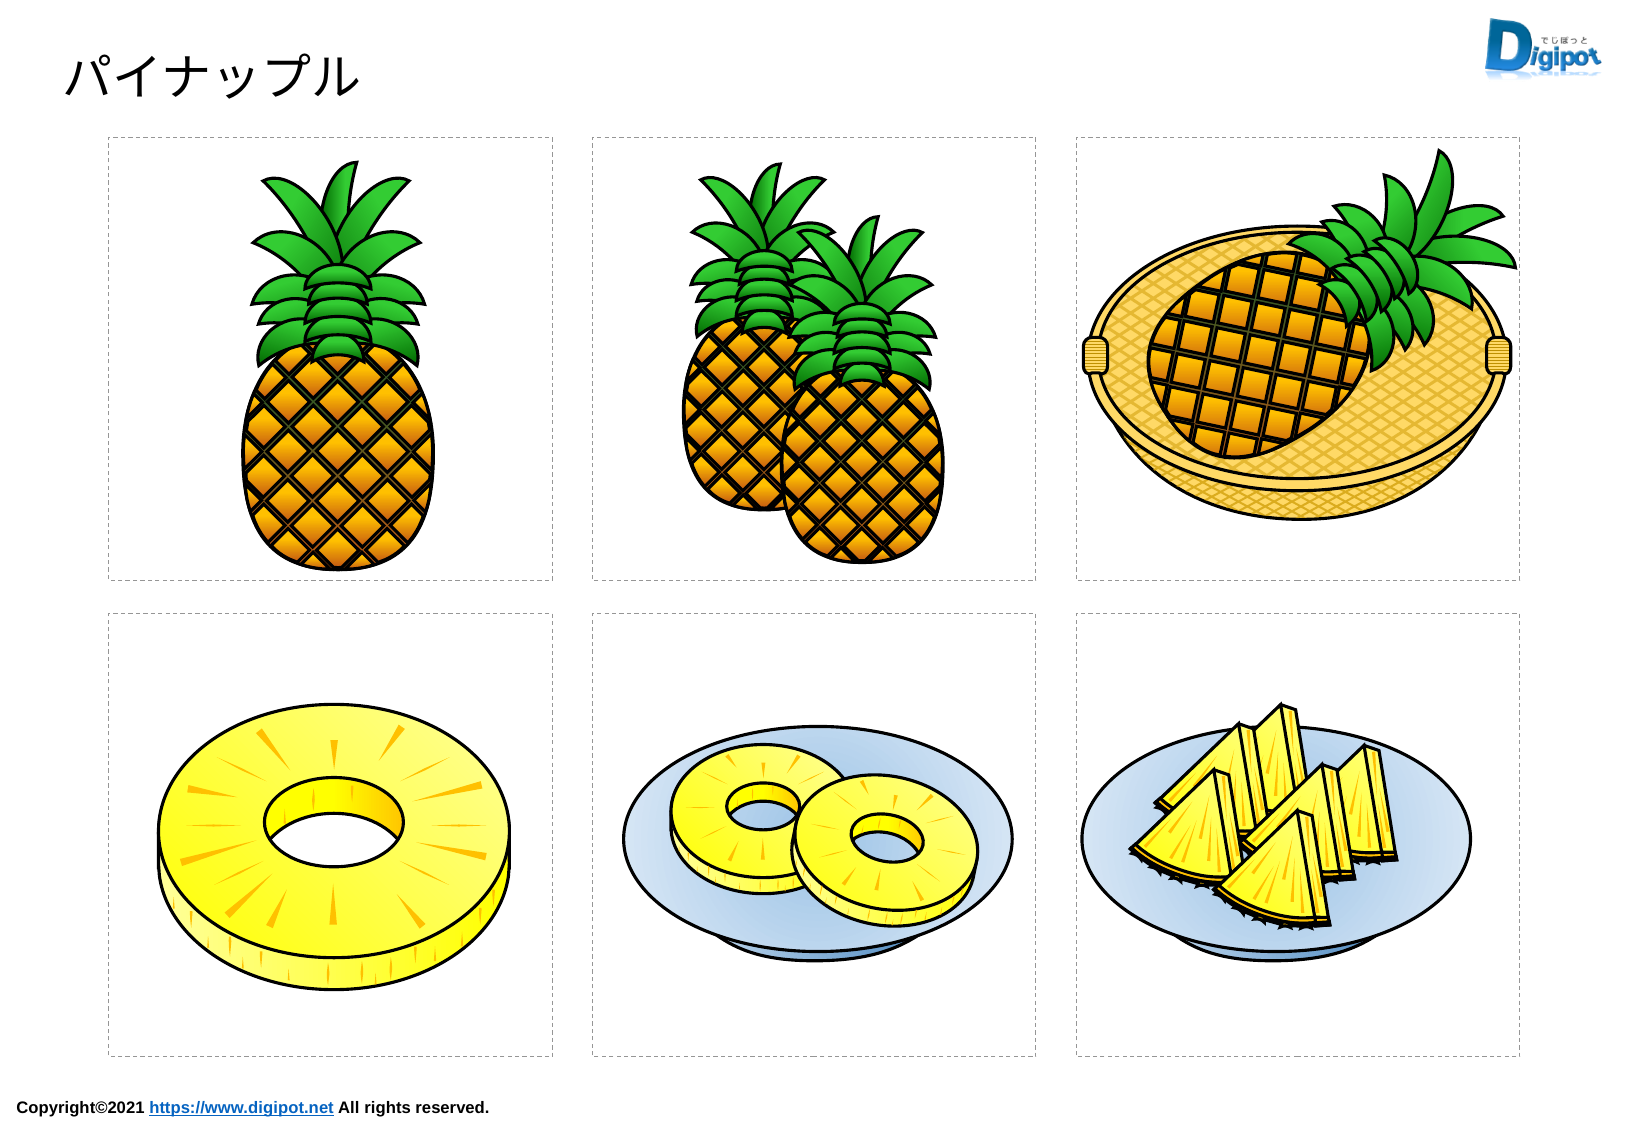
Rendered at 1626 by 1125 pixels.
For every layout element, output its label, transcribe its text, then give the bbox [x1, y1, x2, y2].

text_box パイナップル [47, 38, 377, 113]
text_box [623, 726, 1013, 961]
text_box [683, 164, 944, 563]
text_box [1083, 216, 1525, 520]
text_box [158, 704, 510, 990]
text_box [1081, 703, 1471, 961]
picture [1485, 18, 1602, 82]
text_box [242, 162, 434, 570]
